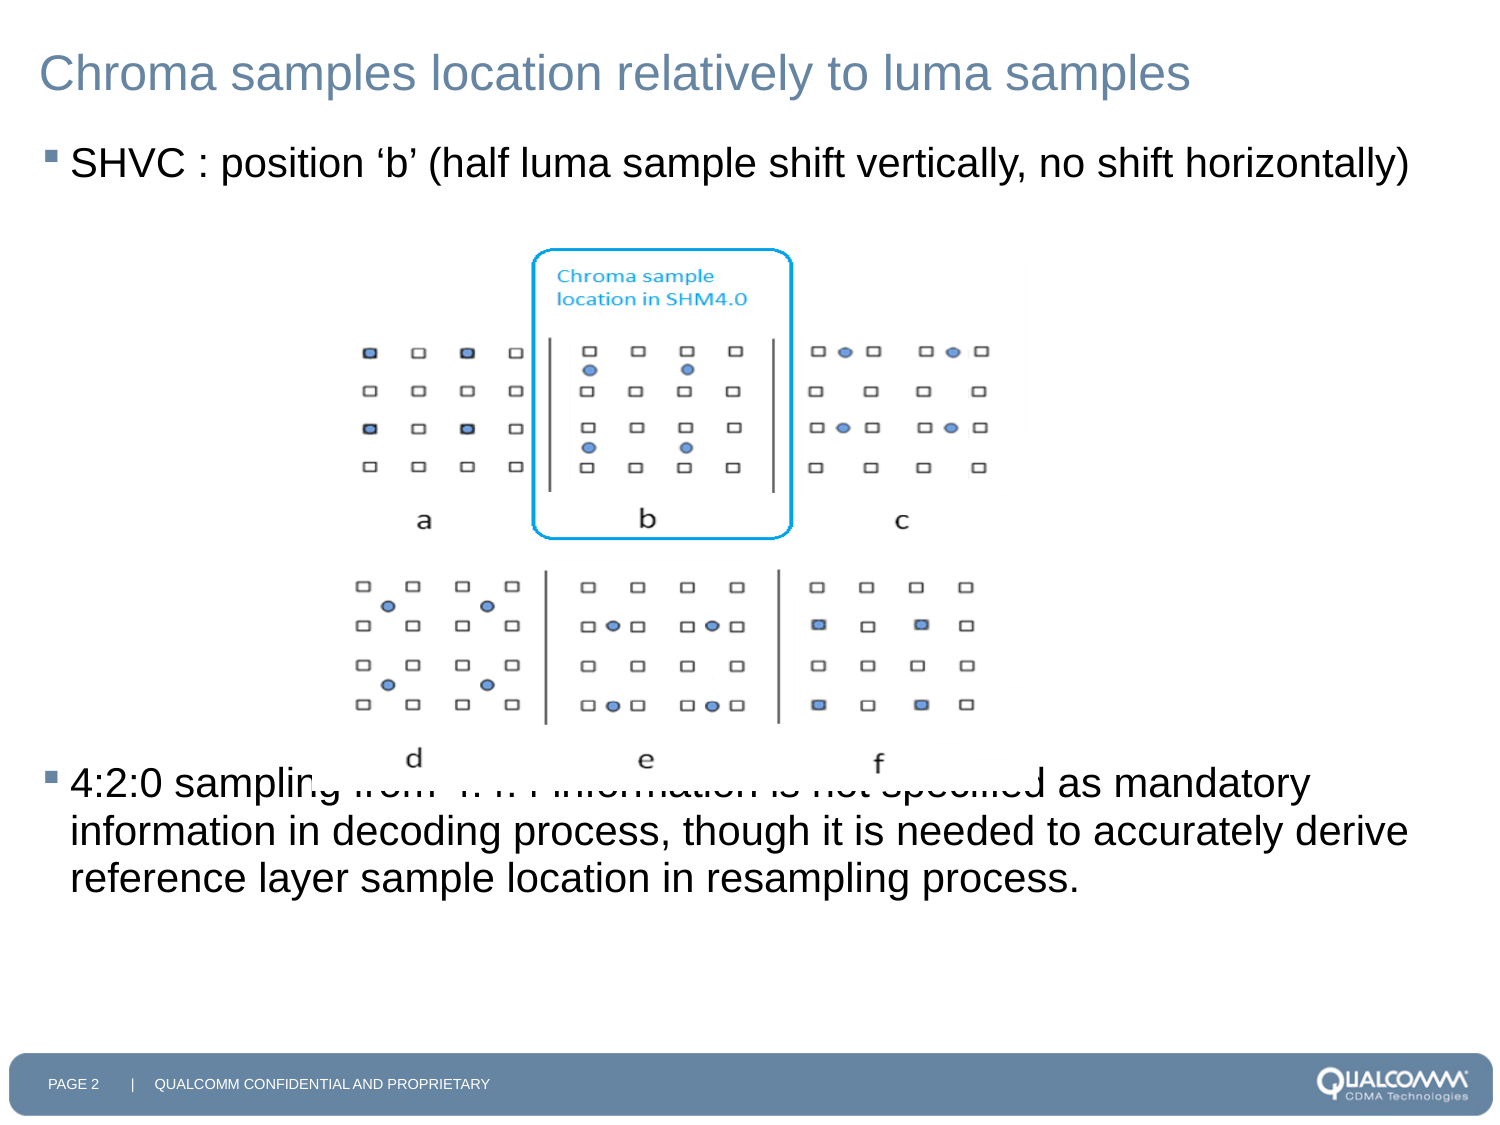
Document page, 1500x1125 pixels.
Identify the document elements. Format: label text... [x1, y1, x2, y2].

title Chroma samples location relatively to luma samples [23, 44, 1457, 138]
picture [312, 224, 1038, 791]
picture [0, 1048, 1500, 1125]
list SHVC : position ‘b’ (half luma sample shift vertically, no shift horizontally) 4:2:0 sampling from 4:4:4 information is not specified as mandatory information in decoding process, though it is needed to accurately derive reference layer sample location in resampling process. [26, 131, 1457, 1004]
